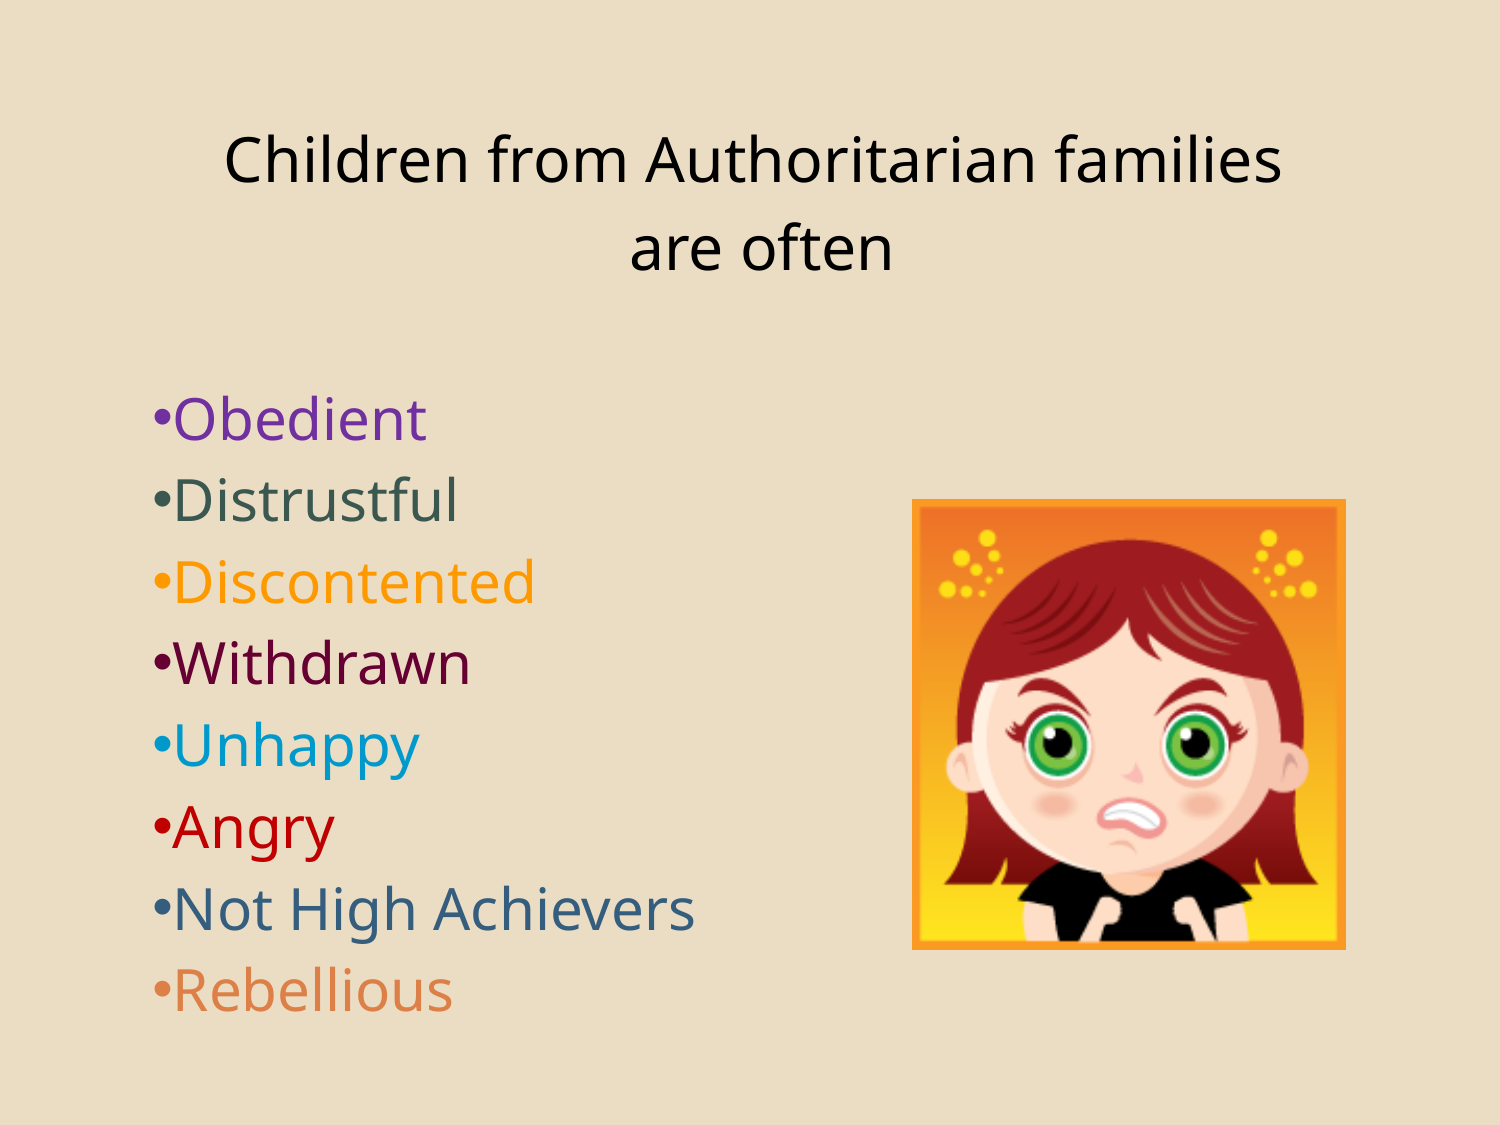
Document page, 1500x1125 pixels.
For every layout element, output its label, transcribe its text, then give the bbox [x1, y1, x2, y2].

list Children from Authoritarian families are often Obedient Distrustful Discontented Withdrawn Unhappy Angry Not High Achievers Rebellious [137, 112, 1388, 1101]
picture [912, 499, 1347, 951]
